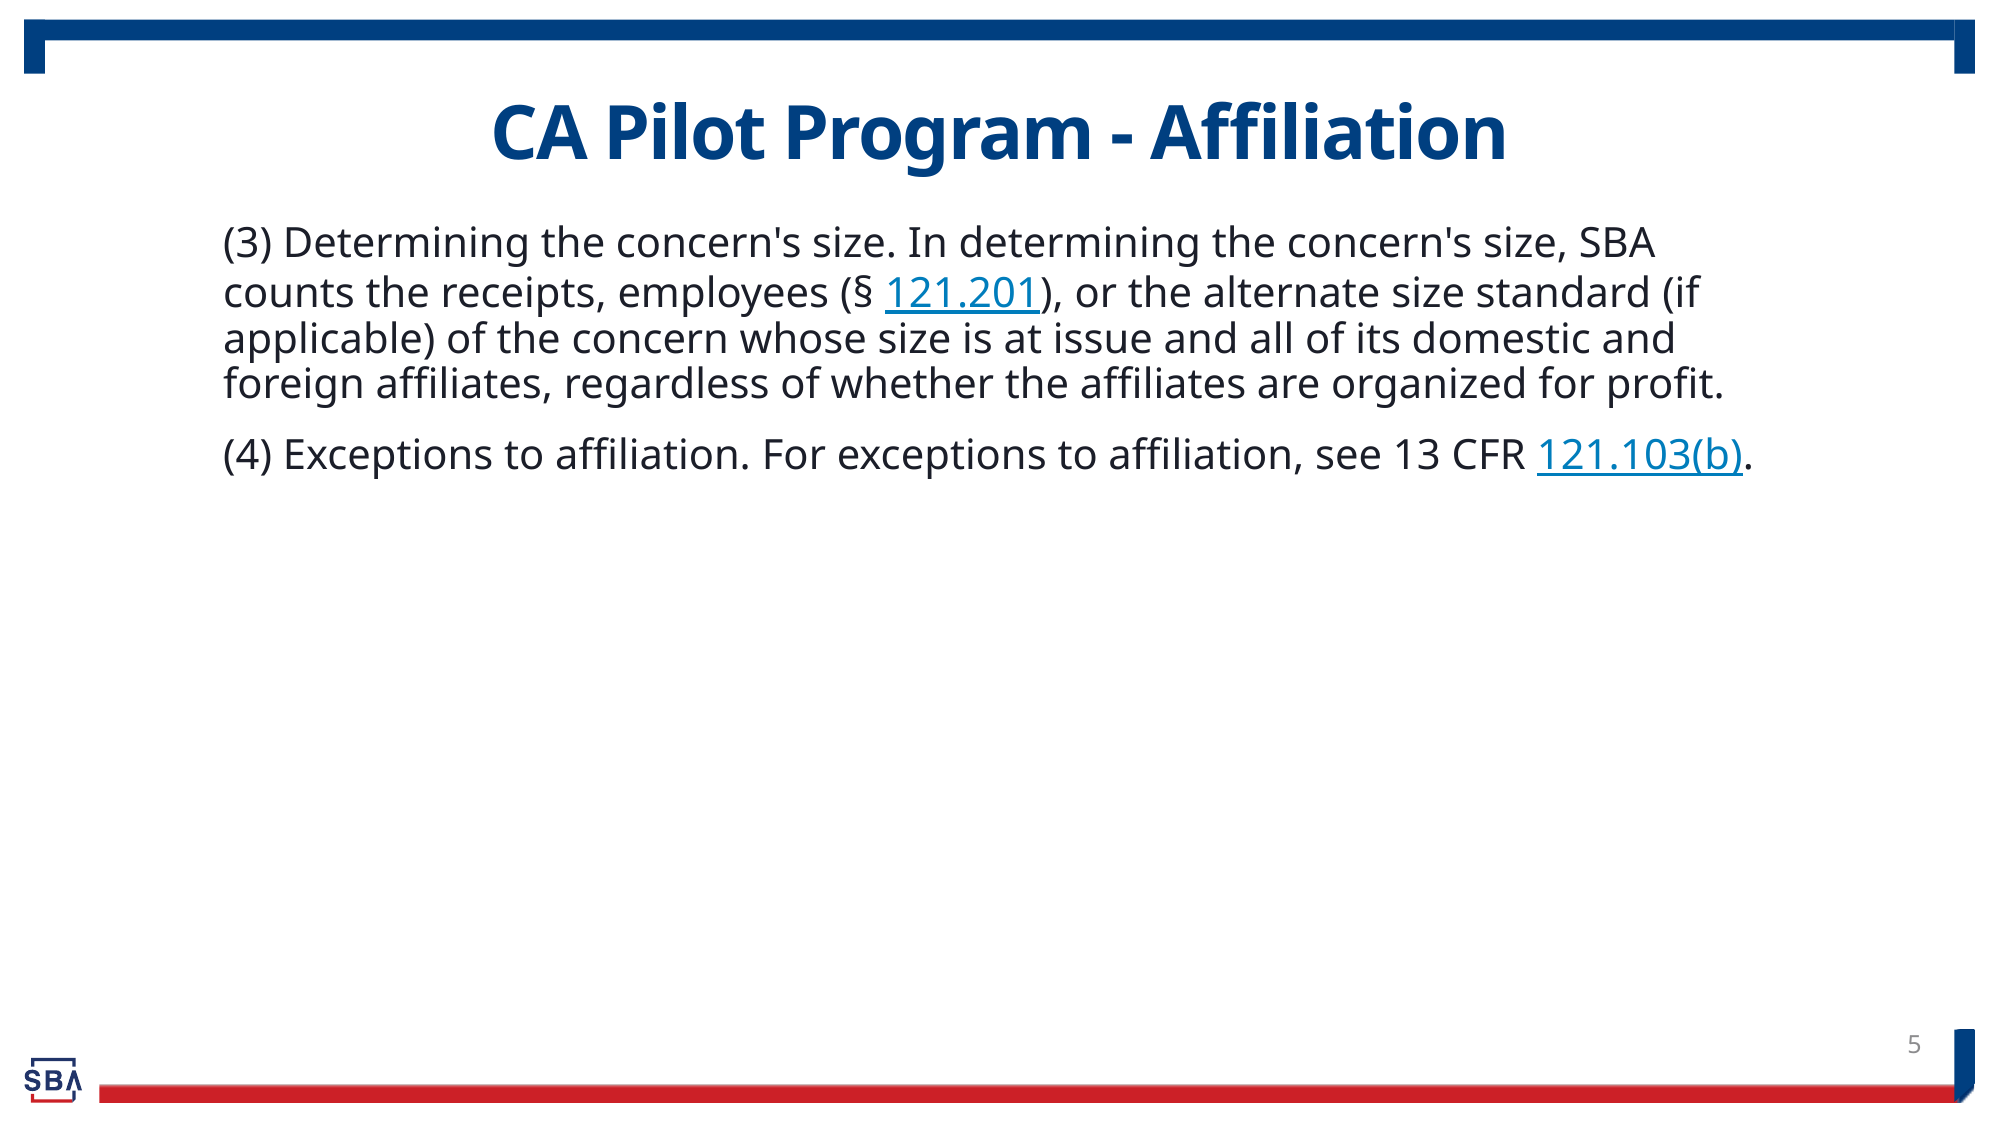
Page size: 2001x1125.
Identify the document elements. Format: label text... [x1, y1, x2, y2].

slide_number 5 [1486, 1016, 1937, 1076]
list (3) Determining the concern's size. In determining the concern's size, SBA counts the receipts, employees (§ 121.201), or the alternate size standard (if applicable) of the concern whose size is at issue and all of its domestic and foreign affiliates, regardless of whether the affiliates are organized for profit. (4) Exceptions to affiliation. For exceptions to affiliation, see 13 CFR 121.103(b). [208, 213, 1792, 1046]
title CA Pilot Program - Affiliation [137, 87, 1863, 186]
